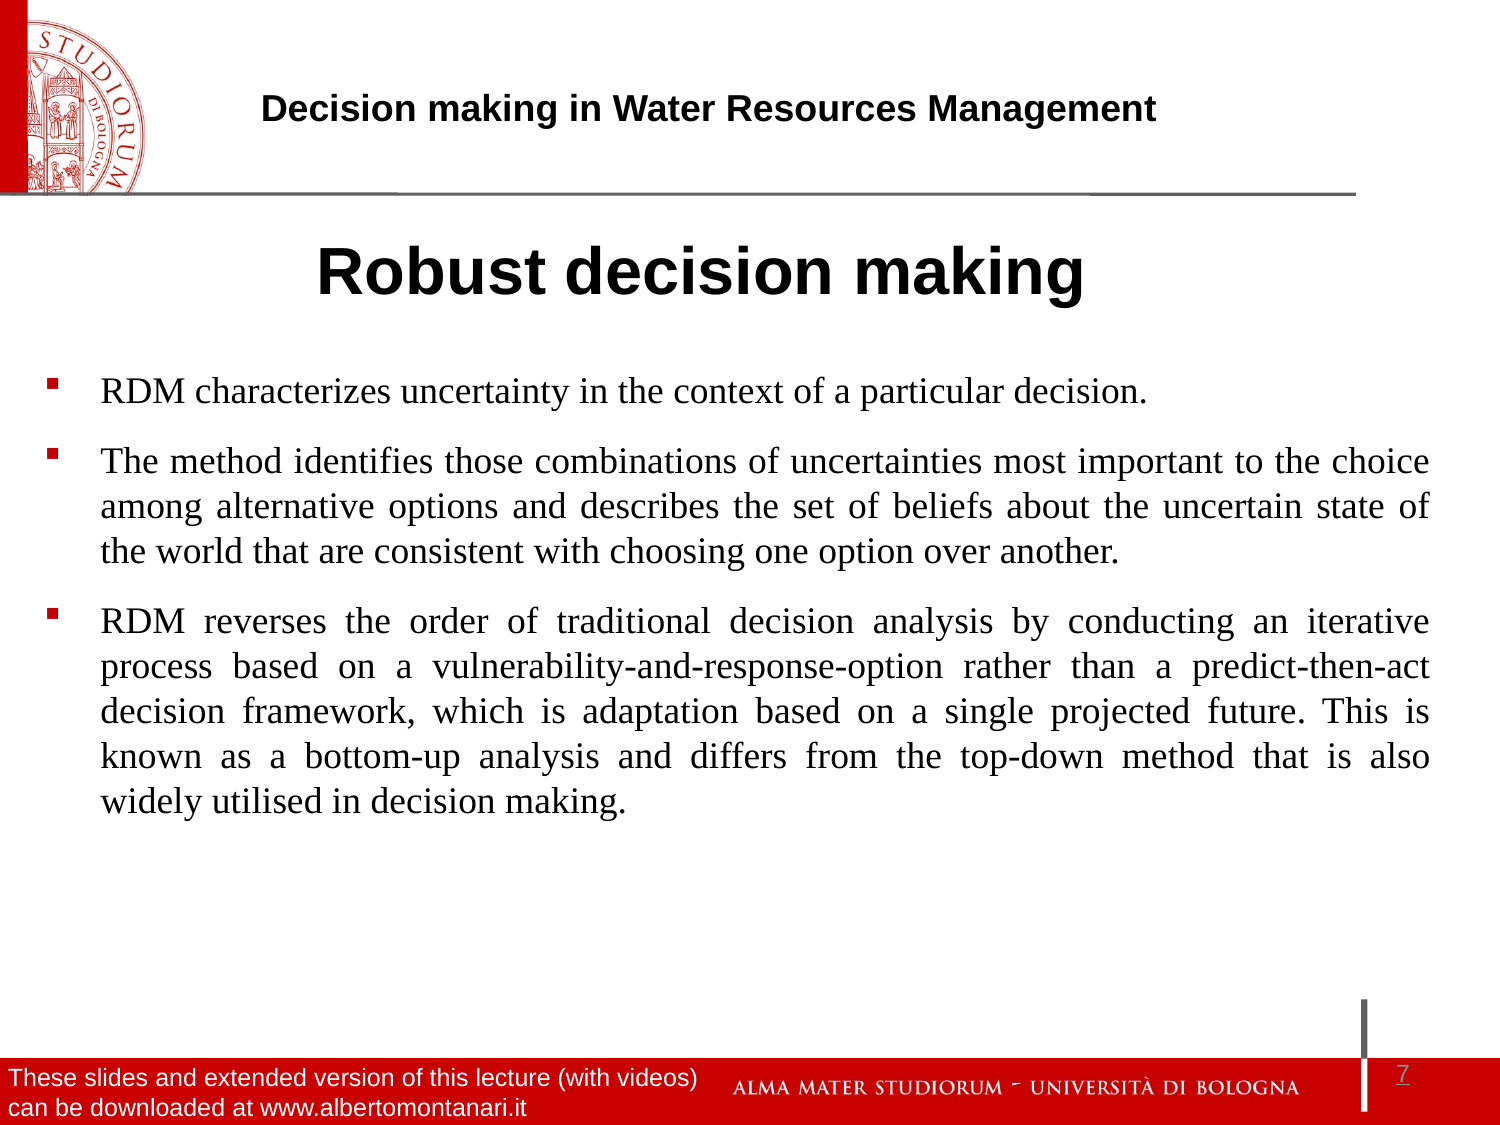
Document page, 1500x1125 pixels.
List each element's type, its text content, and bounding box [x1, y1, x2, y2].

picture [0, 1058, 1500, 1125]
list RDM characterizes uncertainty in the context of a particular decision. The method identifies those combinations of uncertainties most important to the choice among alternative options and describes the set of beliefs about the uncertain state of the world that are consistent with choosing one option over another. RDM reverses the order of traditional decision analysis by conducting an iterative process based on a vulnerability-and-response-option rather than a predict-then-act decision framework, which is adaptation based on a single projected future. This is known as a bottom-up analysis and differs from the top-down method that is also widely utilised in decision making. [29, 358, 1447, 1011]
slide_number 7 [1074, 1042, 1425, 1103]
picture [28, 16, 151, 192]
text_box Robust decision making [105, 220, 1298, 316]
